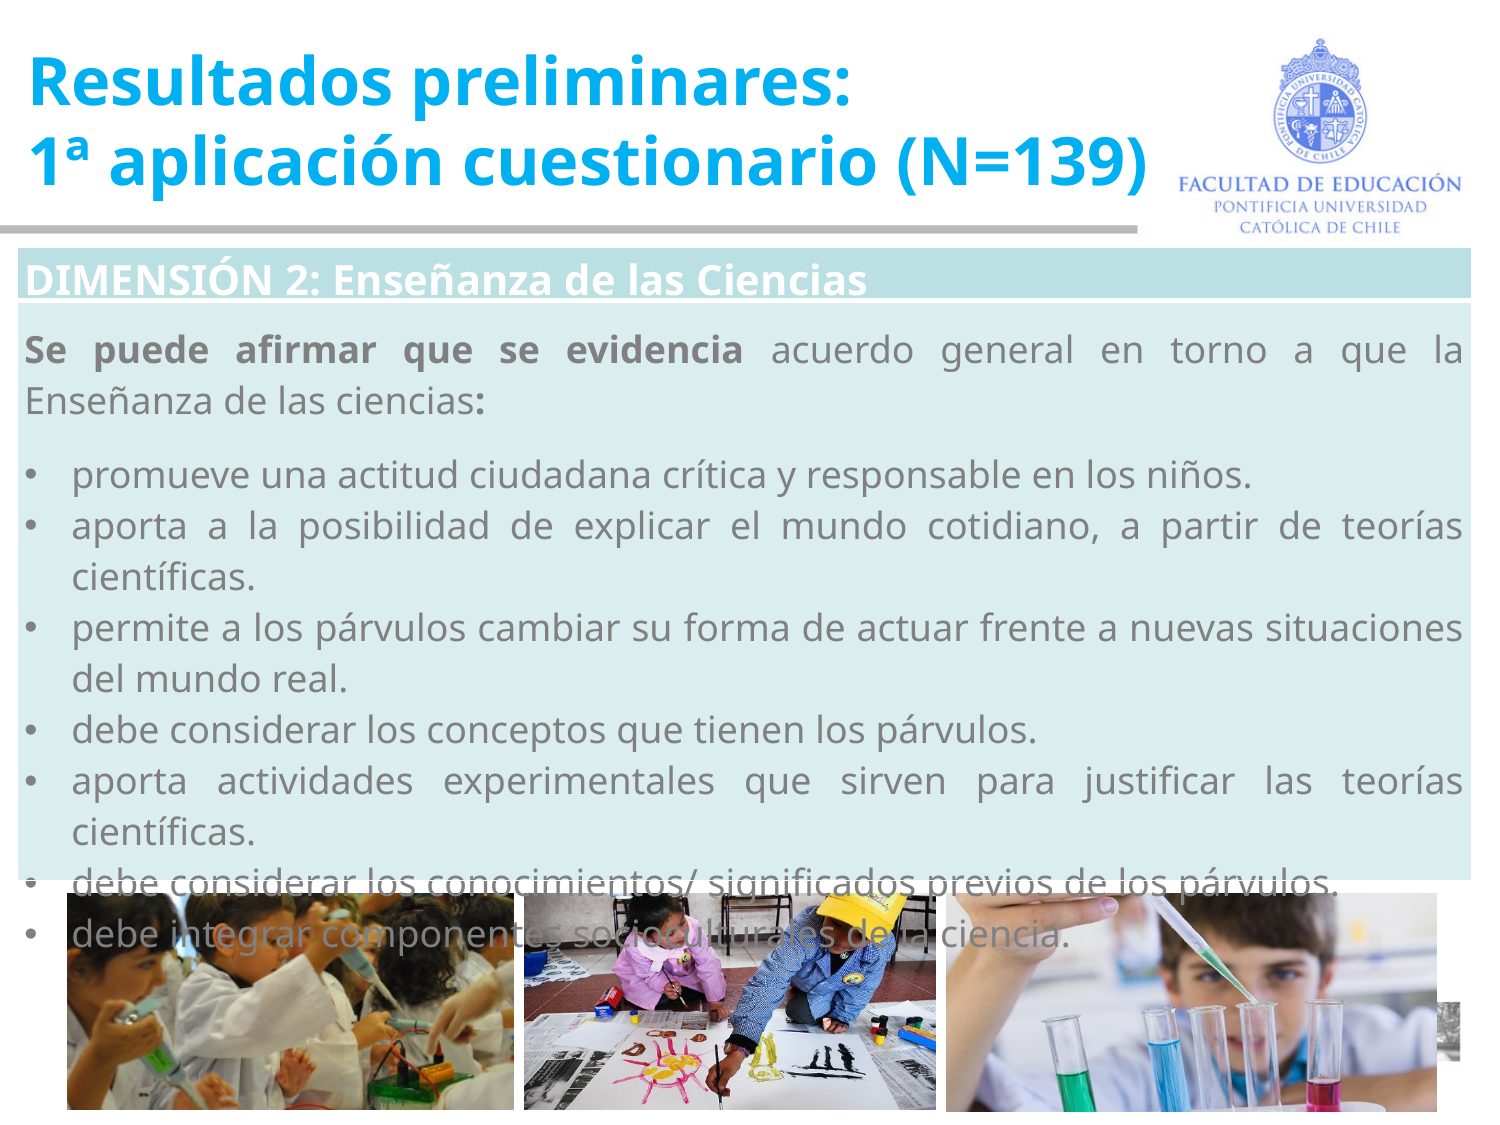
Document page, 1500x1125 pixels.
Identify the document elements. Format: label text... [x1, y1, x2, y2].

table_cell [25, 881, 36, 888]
text_box Resultados preliminares: 1ª aplicación cuestionario (N=139) [12, 34, 1432, 204]
table_header DIMENSIÓN 2: Enseñanza de las Ciencias [18, 248, 1471, 298]
picture [0, 0, 1500, 1125]
table_cell Se puede afirmar que se evidencia acuerdo general en torno a que la Enseñanza de las ciencias: promueve una actitud ciudadana crítica y responsable en los niños. aporta a la posibilidad de explicar el mundo cotidiano, a partir de teorías científicas. permite a los párvulos cambiar su forma de actuar frente a nuevas situaciones del mundo real. debe considerar los conceptos que tienen los párvulos. aporta actividades experimentales que sirven para justificar las teorías científicas. debe considerar los conocimientos/ significados previos de los párvulos. debe integrar componentes socioculturales de la ciencia. [18, 303, 1471, 880]
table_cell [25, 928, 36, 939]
